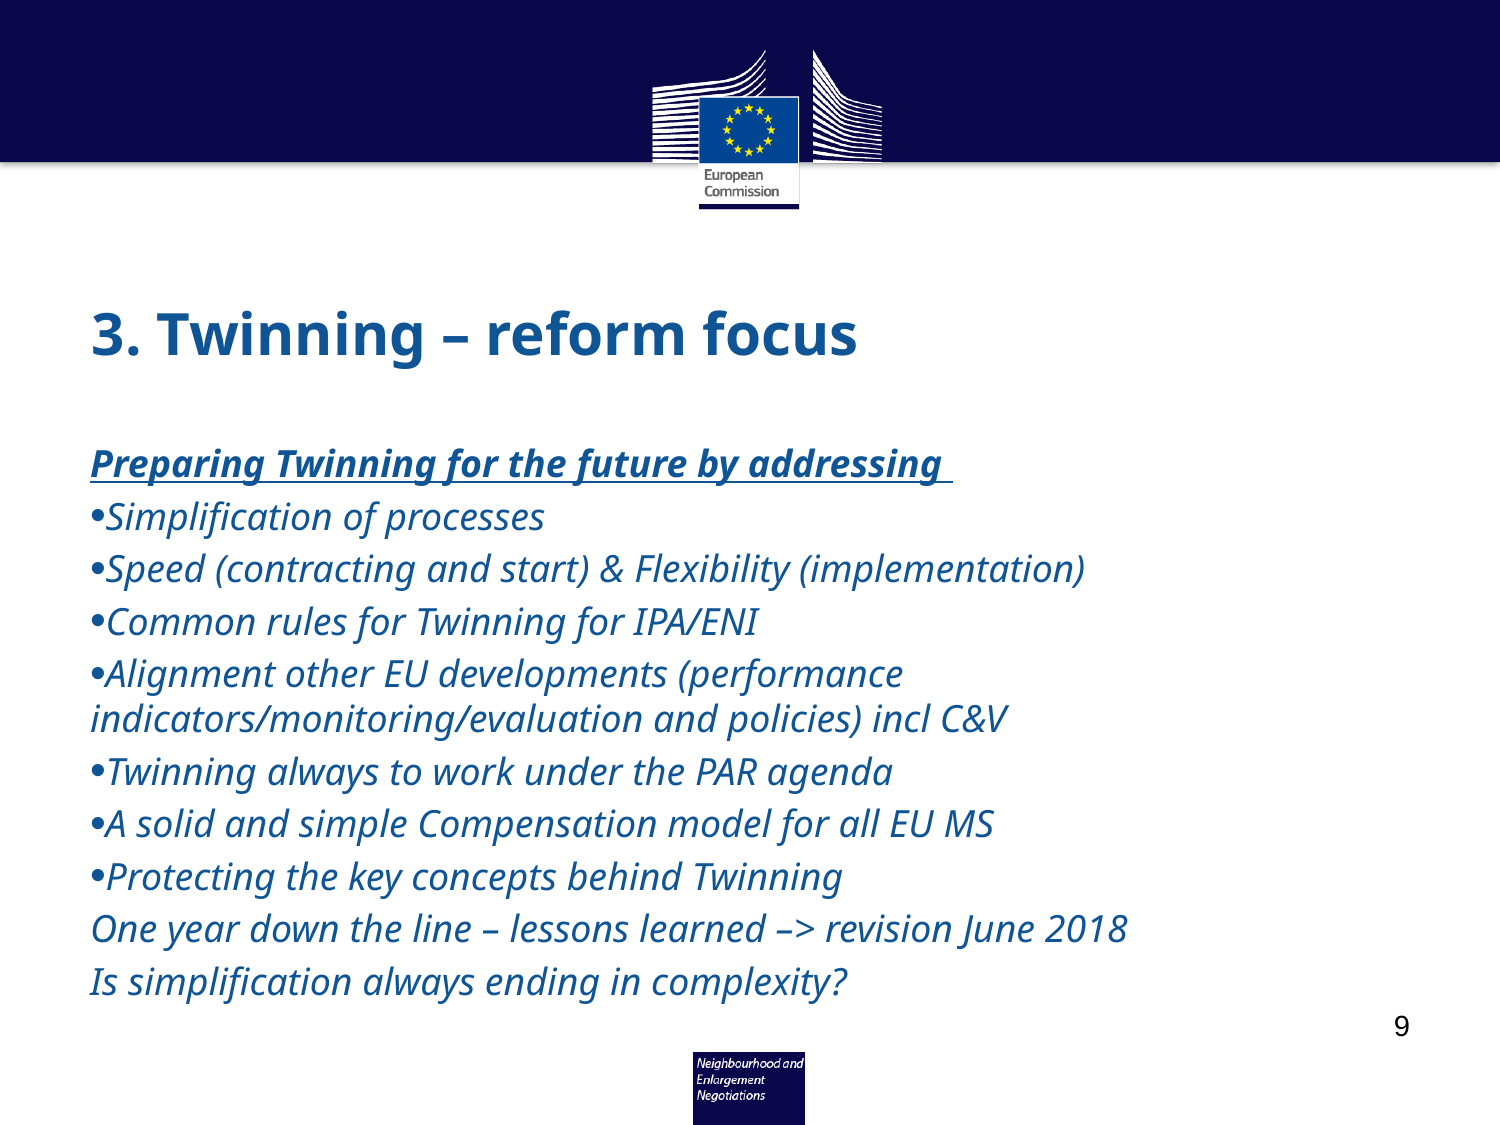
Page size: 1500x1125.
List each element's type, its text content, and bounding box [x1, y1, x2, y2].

picture [615, 50, 882, 255]
picture [693, 1052, 805, 1125]
title 3. Twinning – reform focus [76, 255, 1428, 410]
slide_number 9 [1074, 999, 1426, 1078]
list Preparing Twinning for the future by addressing Simplification of processes Speed (contracting and start) & Flexibility (implementation) Common rules for Twinning for IPA/ENI Alignment other EU developments (performance indicators/monitoring/evaluation and policies) incl C&V Twinning always to work under the PAR agenda A solid and simple Compensation model for all EU MS Protecting the key concepts behind Twinning One year down the line – lessons learned –> revision June 2018 Is simplification always ending in complexity? [74, 432, 1426, 988]
